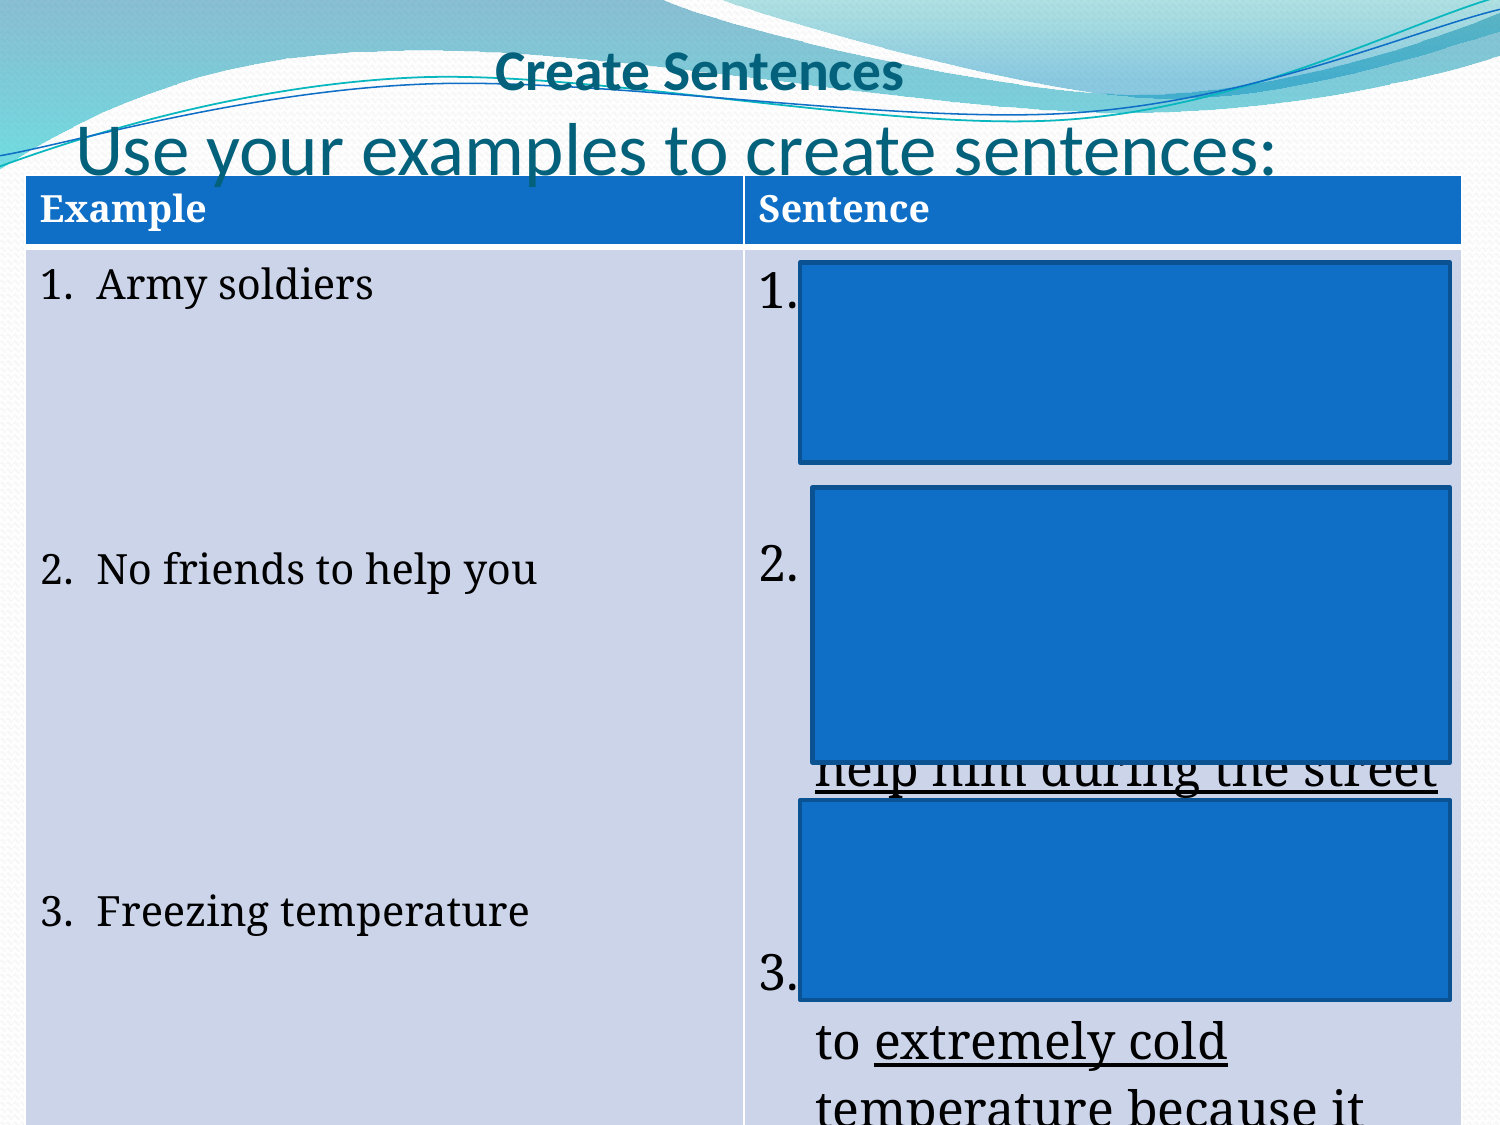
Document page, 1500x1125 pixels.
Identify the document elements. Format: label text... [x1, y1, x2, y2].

text_box [798, 260, 1452, 465]
text_box [810, 485, 1452, 765]
table_header Example [26, 176, 743, 244]
text_box [798, 798, 1452, 1002]
table_cell Army soldiers No friends to help you Freezing temperature [26, 250, 743, 1125]
table_cell Soldiers are vulnerable to being harmed when they are fighting in war. The gang member felt vulnerable when his friends did not show up to help him during the street fight. Humans are vulnerable to extremely cold temperature because it could kill them. [745, 250, 1461, 1125]
table_header Sentence [745, 176, 1461, 244]
text_box Create Sentences [0, 24, 1400, 138]
title Use your examples to create sentences: [75, 99, 1425, 191]
